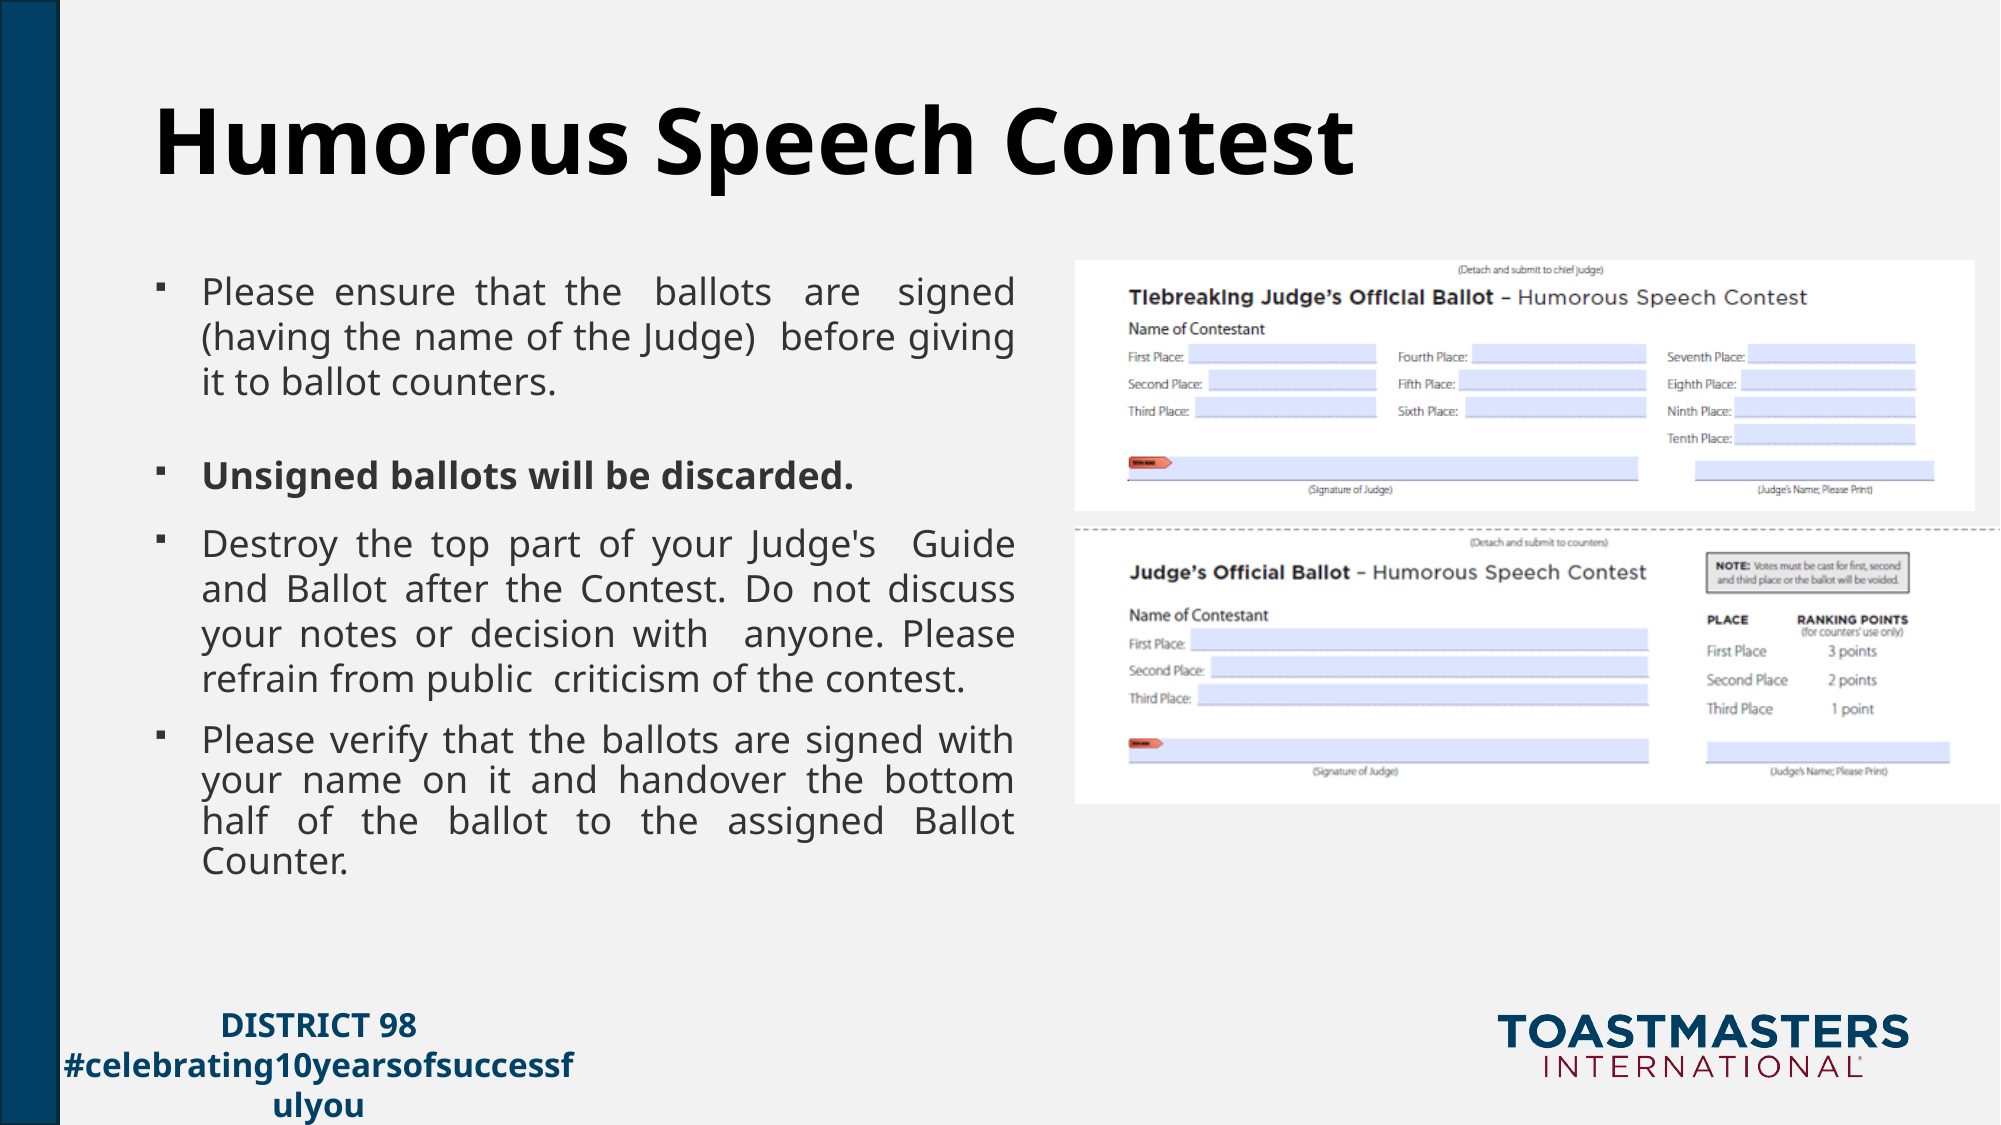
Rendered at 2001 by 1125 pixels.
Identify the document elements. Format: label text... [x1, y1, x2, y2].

title Humorous Speech Contest [137, 59, 1944, 229]
text_box DISTRICT 98 #celebrating10yearsofsuccessfulyou [40, 996, 598, 1125]
list Please ensure that the ballots are signed (having the name of the Judge) before giving it to ballot counters. Unsigned ballots will be discarded. Destroy the top part of your Judge's Guide and Ballot after the Contest. Do not discuss your notes or decision with anyone. Please refrain from public criticism of the contest. Please verify that the ballots are signed with your name on it and handover the bottom half of the ballot to the assigned Ballot Counter. [137, 260, 1033, 950]
text_box [0, 0, 60, 1125]
picture [1074, 260, 1975, 512]
picture [1074, 526, 2000, 1125]
